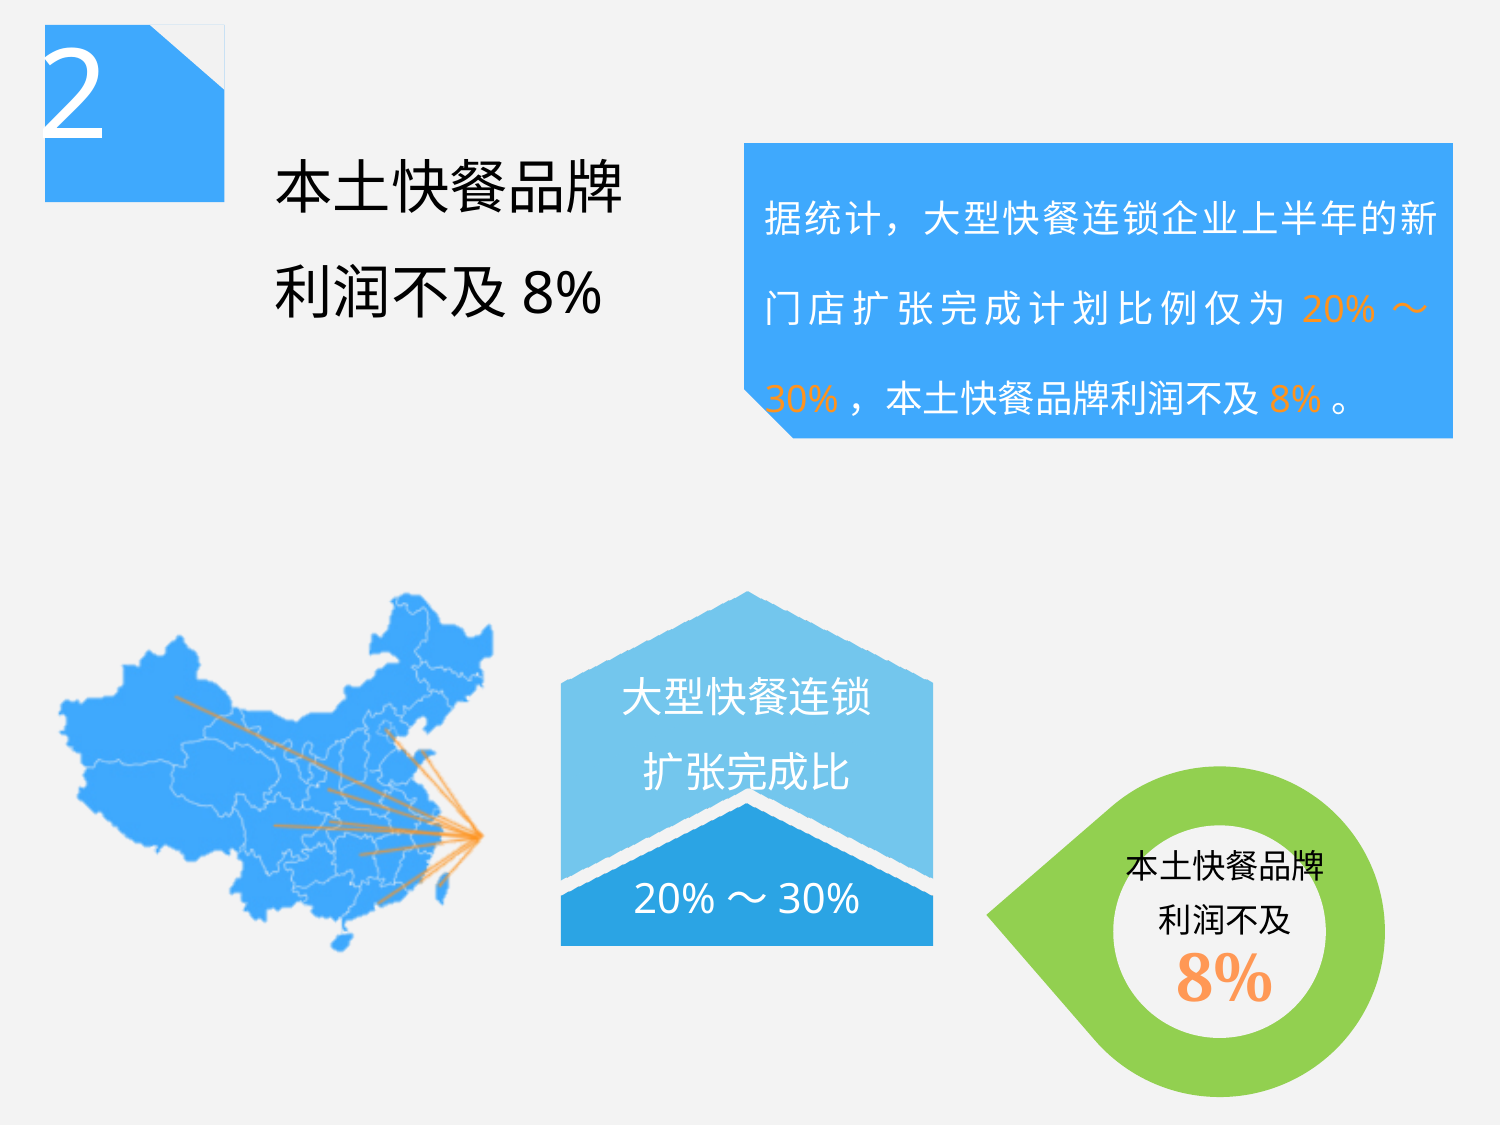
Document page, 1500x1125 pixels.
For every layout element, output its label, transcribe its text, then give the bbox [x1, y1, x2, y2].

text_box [560, 591, 934, 946]
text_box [22, 5, 242, 203]
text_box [743, 142, 1454, 439]
picture [44, 568, 518, 970]
text_box 本土快餐品牌 利润不及8% [259, 107, 750, 333]
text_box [1053, 766, 1389, 1098]
